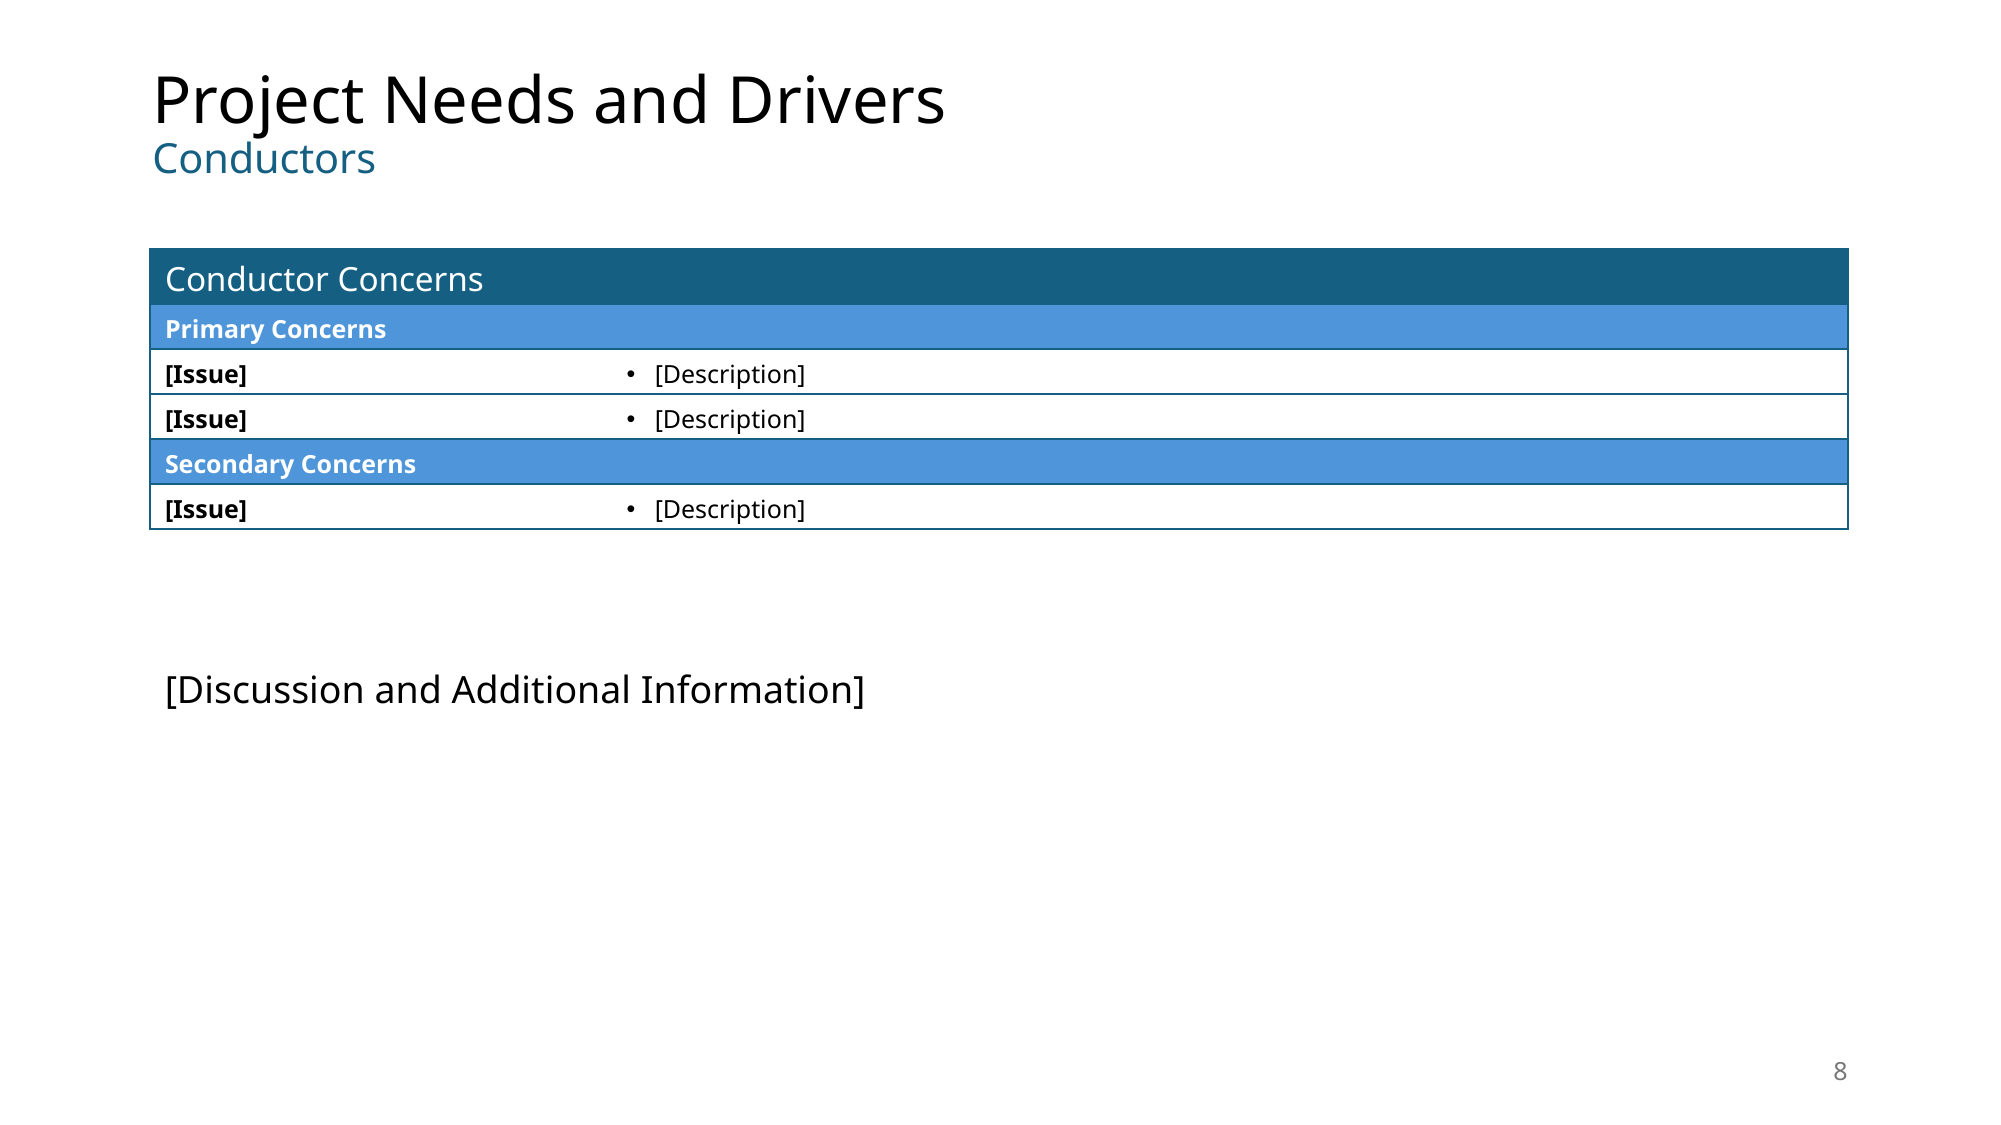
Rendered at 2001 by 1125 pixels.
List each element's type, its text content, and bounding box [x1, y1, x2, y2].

title Project Needs and Drivers Conductors [137, 59, 1863, 191]
text_box [Discussion and Additional Information] [150, 658, 1848, 719]
table_cell [Description] [612, 408, 1847, 456]
table_header Conductor Concerns [151, 250, 1847, 308]
table_cell [612, 310, 1847, 357]
table_cell Secondary Concerns [151, 457, 612, 505]
table_cell [Issue] [151, 359, 612, 406]
table_cell [Description] [612, 359, 1847, 406]
table_cell [Description] [612, 506, 1847, 554]
table_cell [612, 457, 1847, 505]
table_cell Primary Concerns [151, 310, 612, 357]
slide_number 8 [1412, 1042, 1863, 1103]
table_cell [Issue] [151, 506, 612, 554]
table_cell [Issue] [151, 408, 612, 456]
